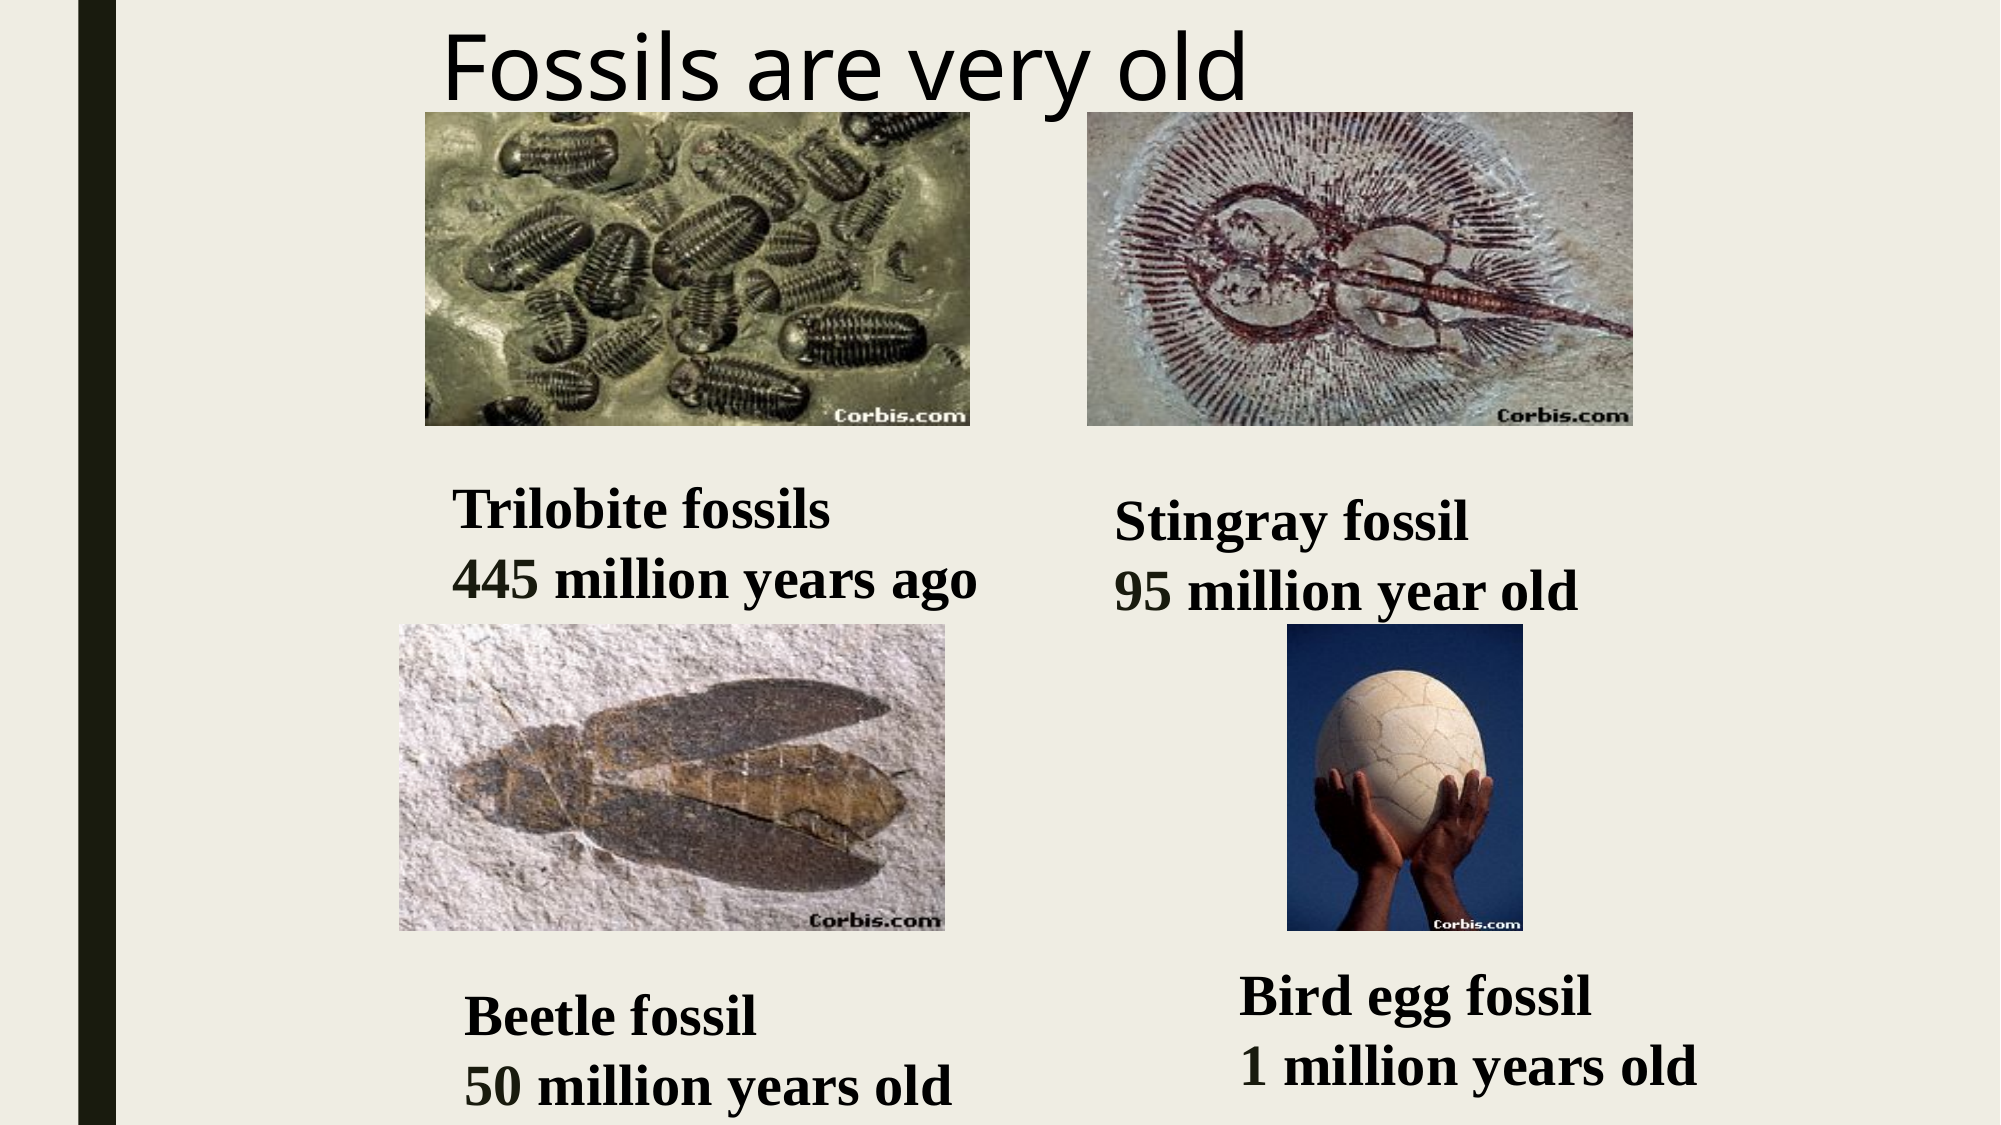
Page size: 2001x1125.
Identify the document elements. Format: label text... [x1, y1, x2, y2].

title Fossils are very old [425, 14, 1693, 203]
text_box Bird egg fossil 1 million years old [1224, 950, 1724, 1125]
picture [424, 112, 970, 426]
picture [1287, 624, 1523, 931]
text_box Trilobite fossils 445 million years ago [437, 462, 1021, 688]
picture [399, 624, 945, 931]
text_box Stingray fossil 95 million year old [1099, 474, 1839, 700]
text_box Beetle fossil 50 million years old [450, 969, 979, 1125]
picture [1087, 112, 1633, 426]
